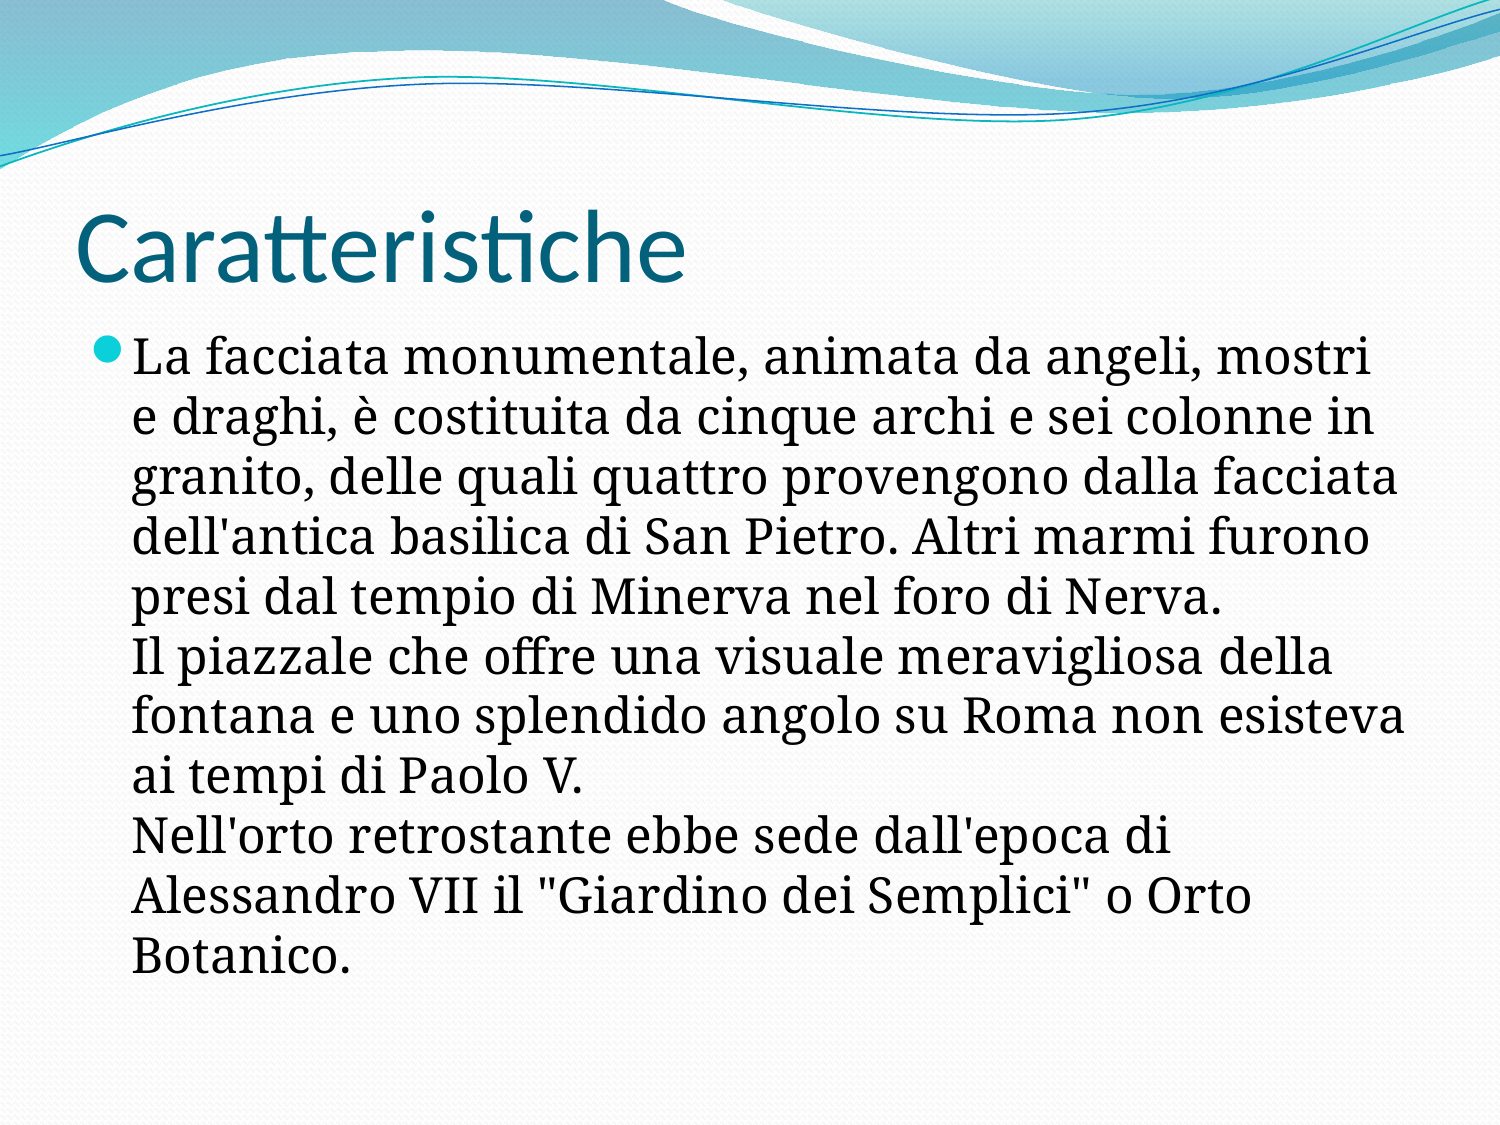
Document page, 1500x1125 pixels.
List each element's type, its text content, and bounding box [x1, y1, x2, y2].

title Caratteristiche [75, 115, 1425, 303]
list La facciata monumentale, animata da angeli, mostri e draghi, è costituita da cinque archi e sei colonne in granito, delle quali quattro provengono dalla facciata dell'antica basilica di San Pietro. Altri marmi furono presi dal tempio di Minerva nel foro di Nerva. Il piazzale che offre una visuale meravigliosa della fontana e uno splendido angolo su Roma non esisteva ai tempi di Paolo V. Nell'orto retrostante ebbe sede dall'epoca di Alessandro VII il "Giardino dei Semplici" o Orto Botanico. [75, 317, 1425, 1038]
